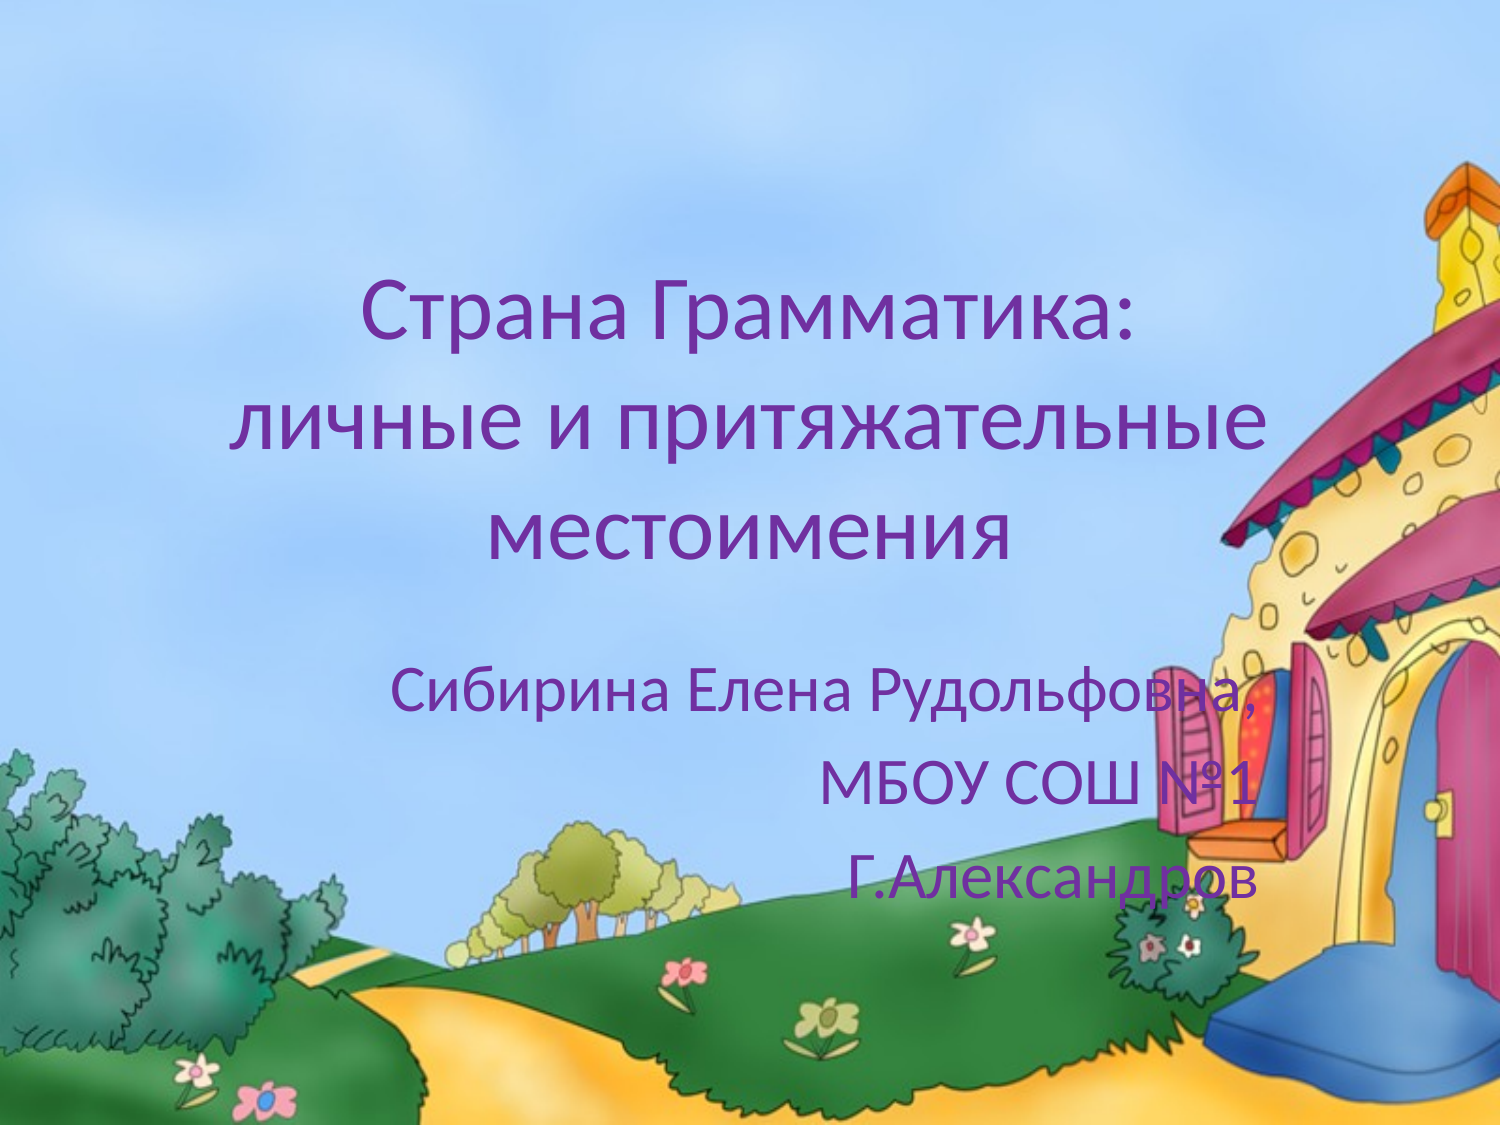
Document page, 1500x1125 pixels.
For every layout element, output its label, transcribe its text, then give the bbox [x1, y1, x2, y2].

picture [0, 0, 1500, 1125]
title Страна Грамматика: личные и притяжательные местоимения [112, 234, 1388, 591]
subtitle Сибирина Елена Рудольфовна, МБОУ СОШ №1 Г.Александров [225, 637, 1275, 925]
